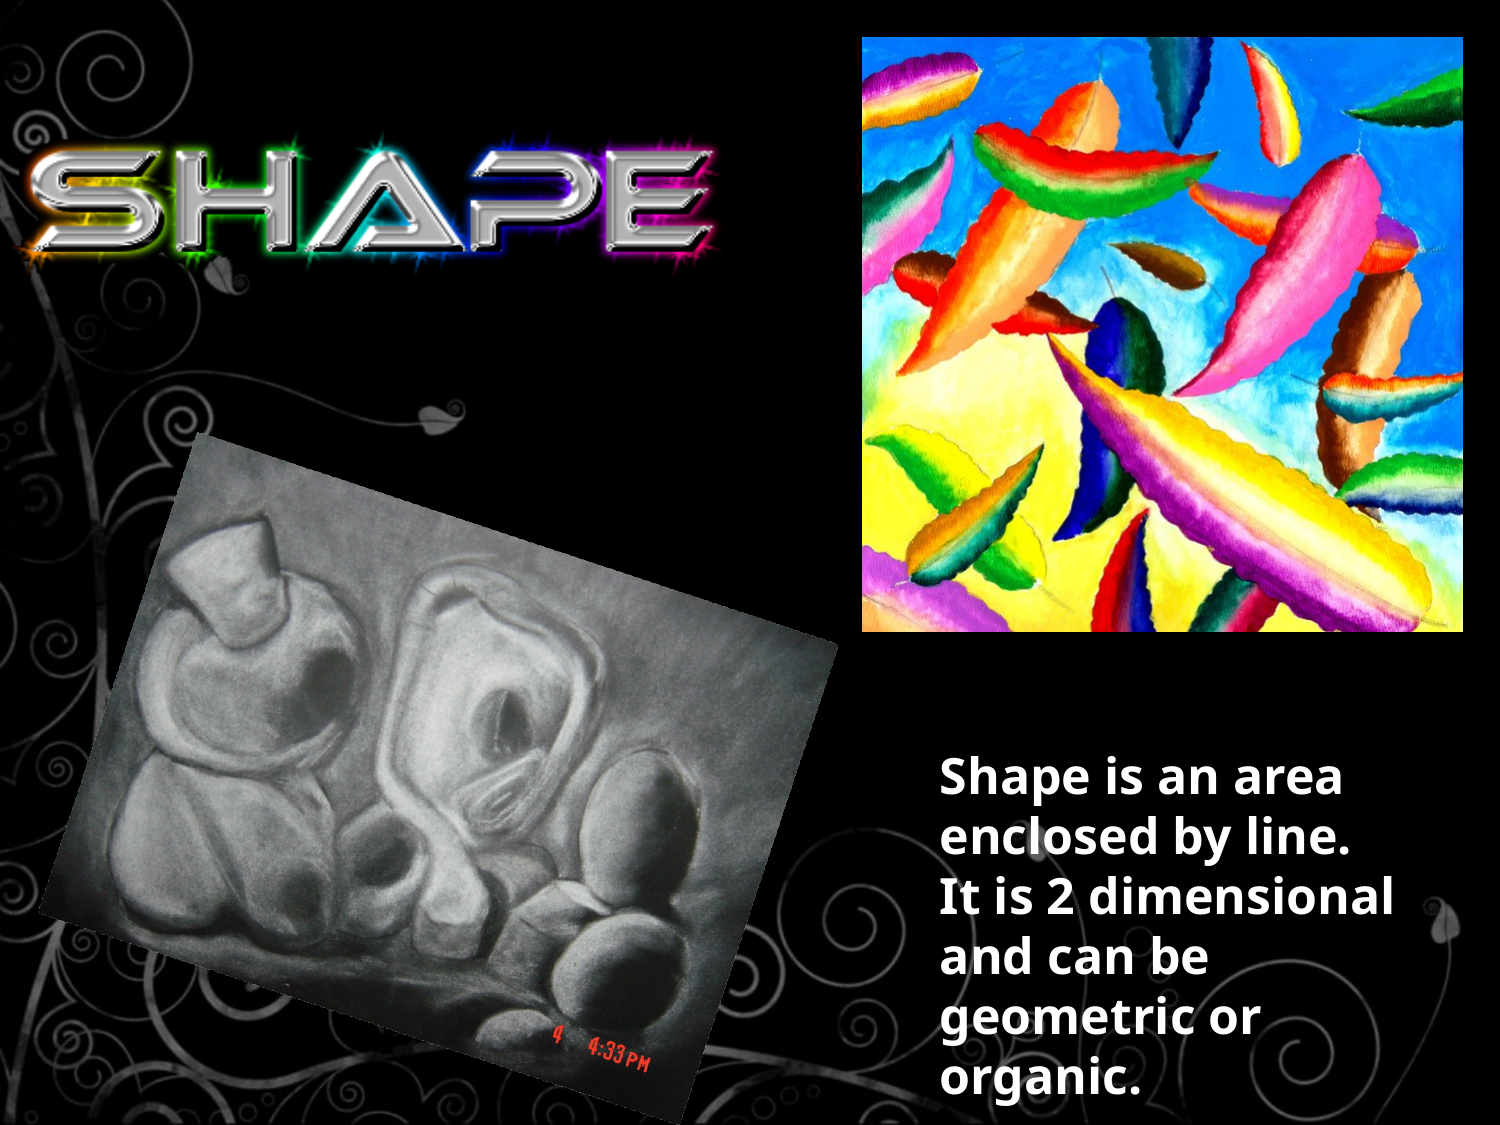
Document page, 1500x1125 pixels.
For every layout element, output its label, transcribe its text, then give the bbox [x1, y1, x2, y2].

picture [0, 0, 1500, 1125]
text_box Shape is an area enclosed by line. It is 2 dimensional and can be geometric or organic. [924, 737, 1413, 1113]
